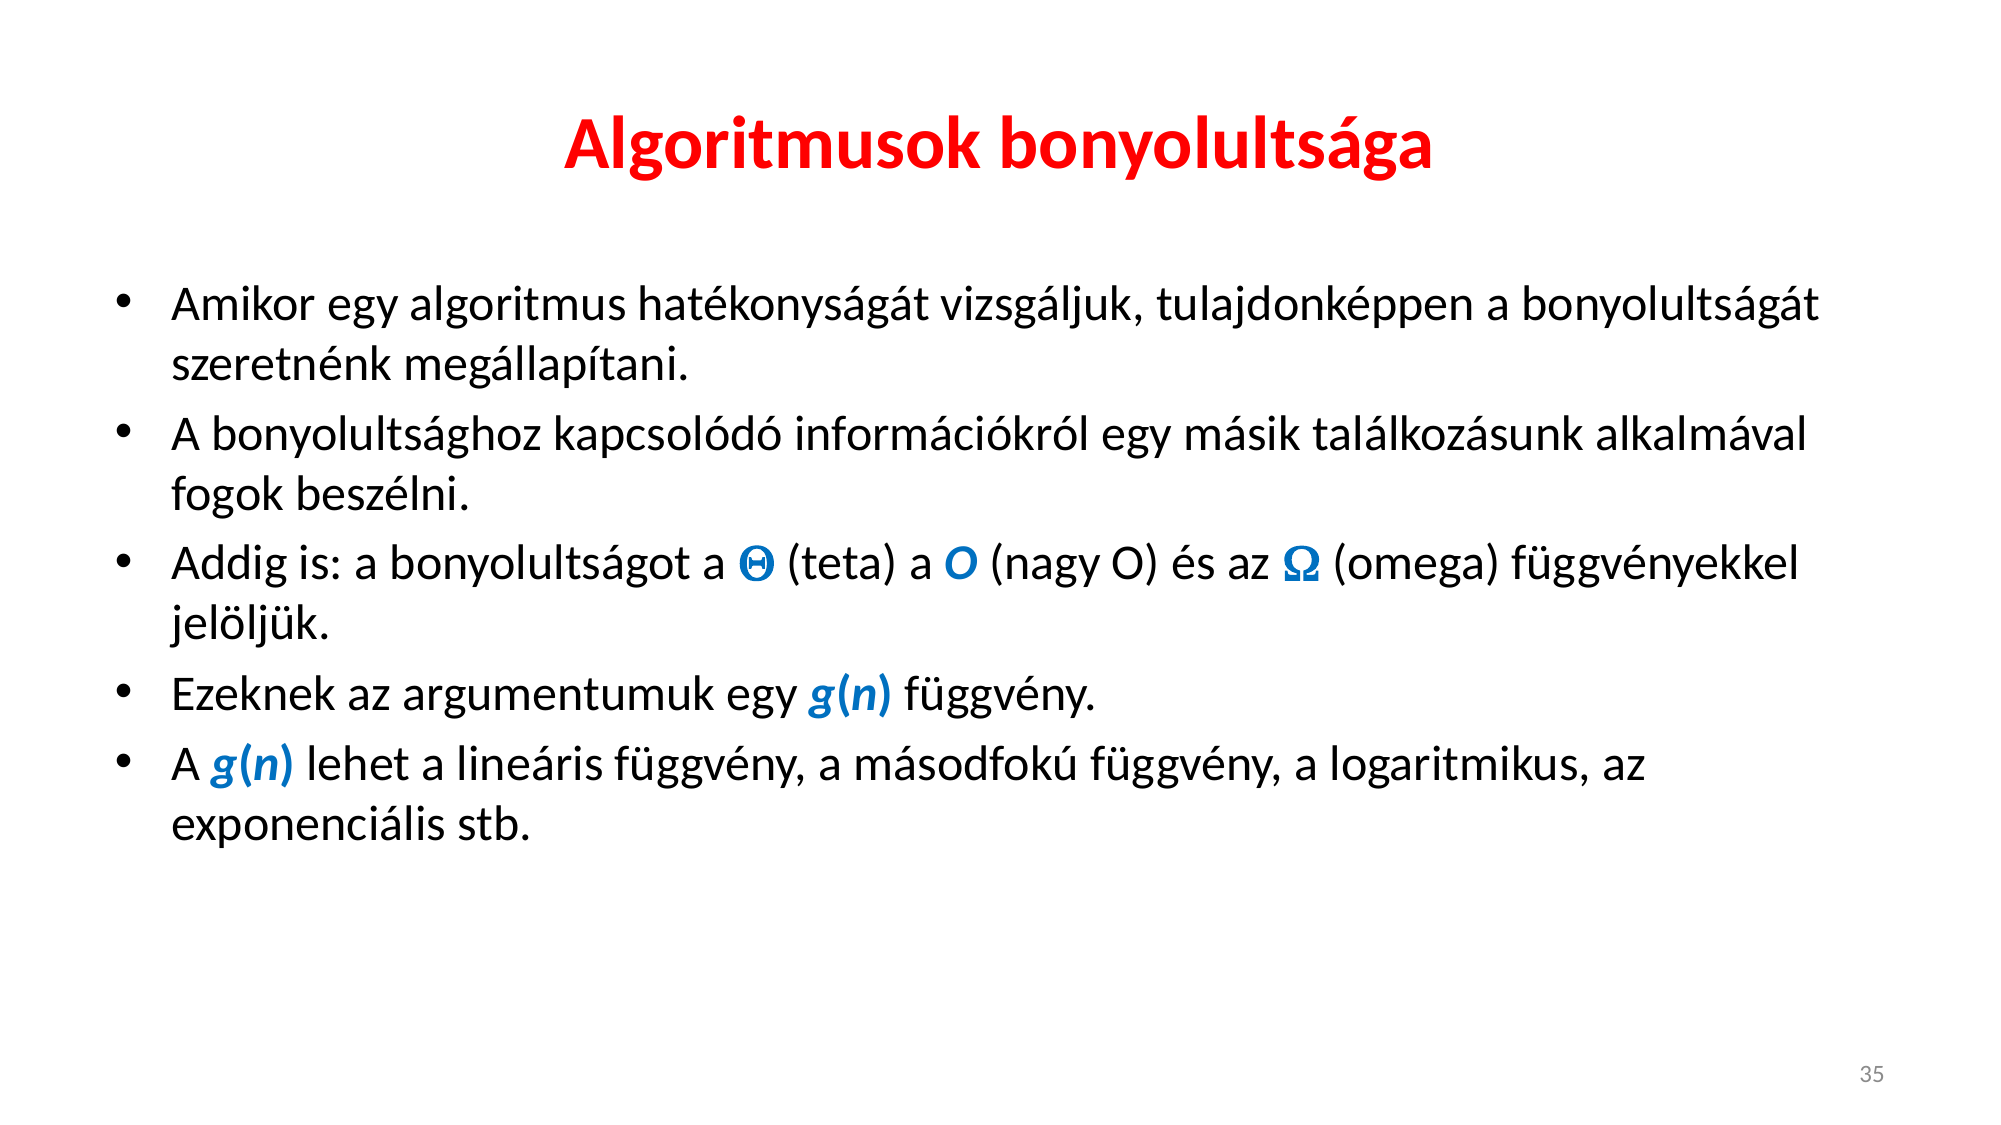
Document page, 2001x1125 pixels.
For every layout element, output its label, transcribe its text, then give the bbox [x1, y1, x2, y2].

list Amikor egy algoritmus hatékonyságát vizsgáljuk, tulajdonképpen a bonyolultságát szeretnénk megállapítani. A bonyolultsághoz kapcsolódó információkról egy másik találkozásunk alkalmával fogok beszélni. Addig is: a bonyolultságot a  (teta) a O (nagy O) és az  (omega) függvényekkel jelöljük. Ezeknek az argumentumuk egy g(n) függvény. A g(n) lehet a lineáris függvény, a másodfokú függvény, a logaritmikus, az exponenciális stb. [99, 262, 1900, 1005]
title Algoritmusok bonyolultsága [99, 45, 1900, 233]
slide_number 35 [1433, 1042, 1900, 1103]
